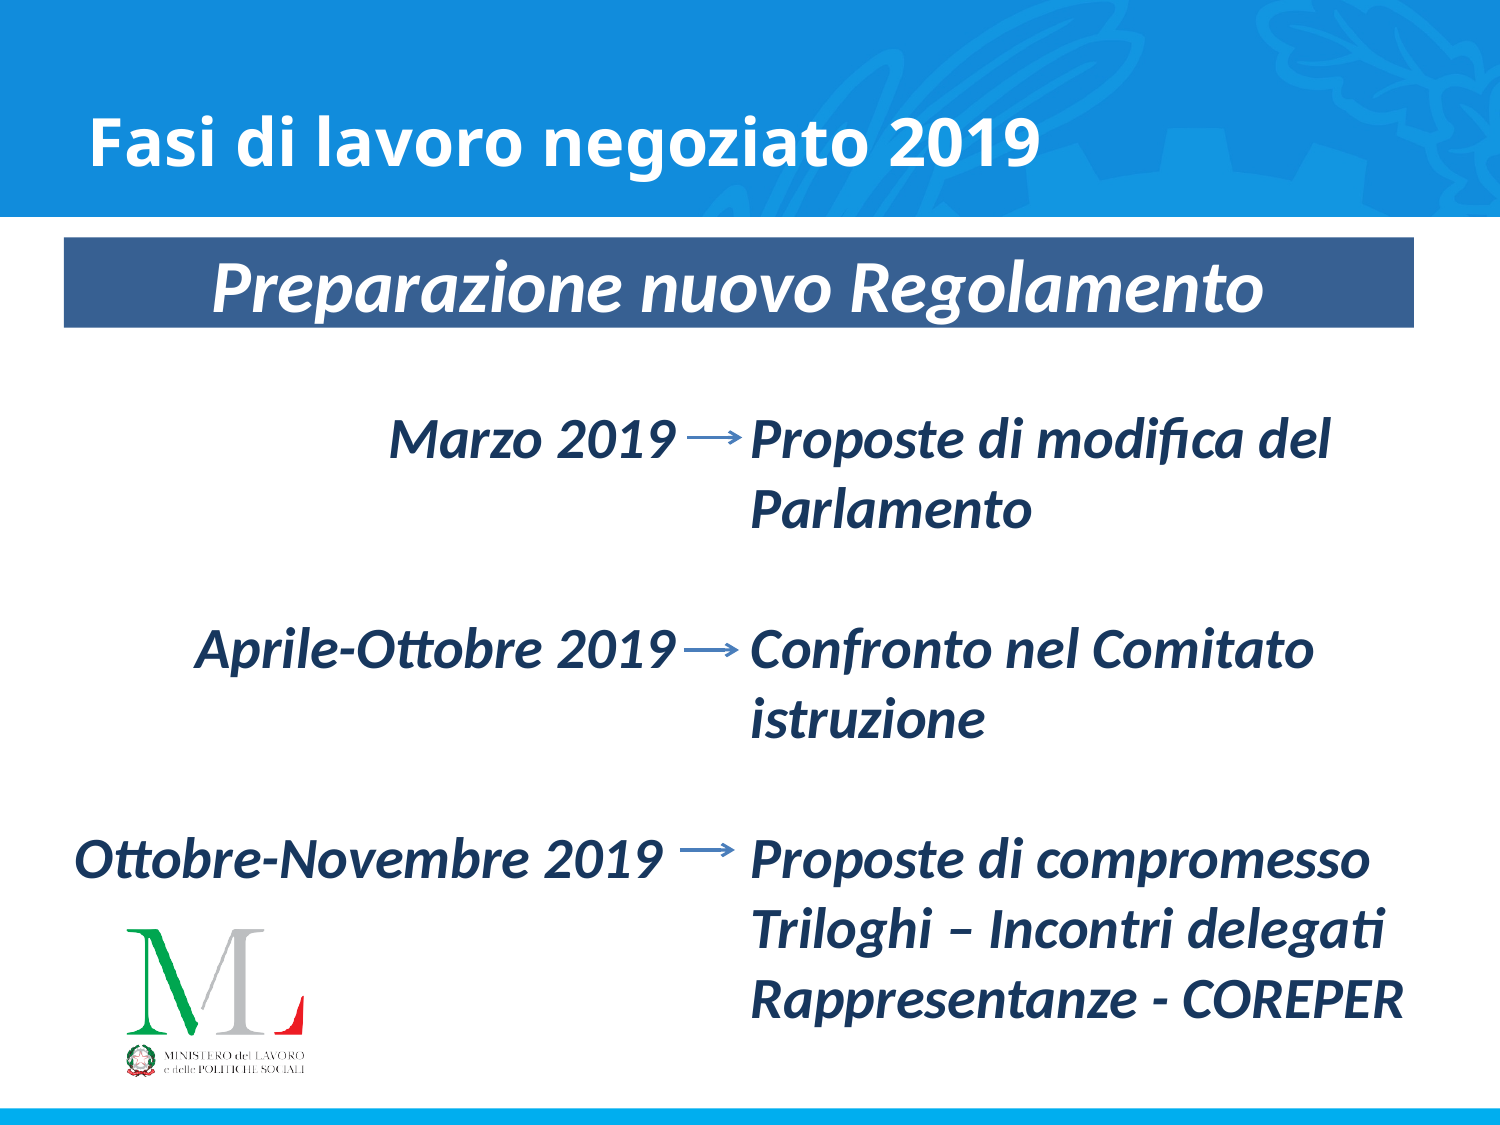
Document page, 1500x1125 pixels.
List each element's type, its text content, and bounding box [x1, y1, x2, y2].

picture [0, 0, 1500, 217]
text_box Fasi di lavoro negoziato 2019 [87, 99, 1414, 180]
text_box Preparazione nuovo Regolamento [62, 235, 1416, 330]
text_box Marzo 2019 Aprile-Ottobre 2019 Ottobre-Novembre 2019 [60, 398, 677, 952]
text_box Proposte di modifica del Parlamento Confronto nel Comitato istruzione Proposte di compromesso Triloghi – Incontri delegati Rappresentanze - COREPER [749, 398, 1416, 1032]
picture [126, 952, 304, 1077]
